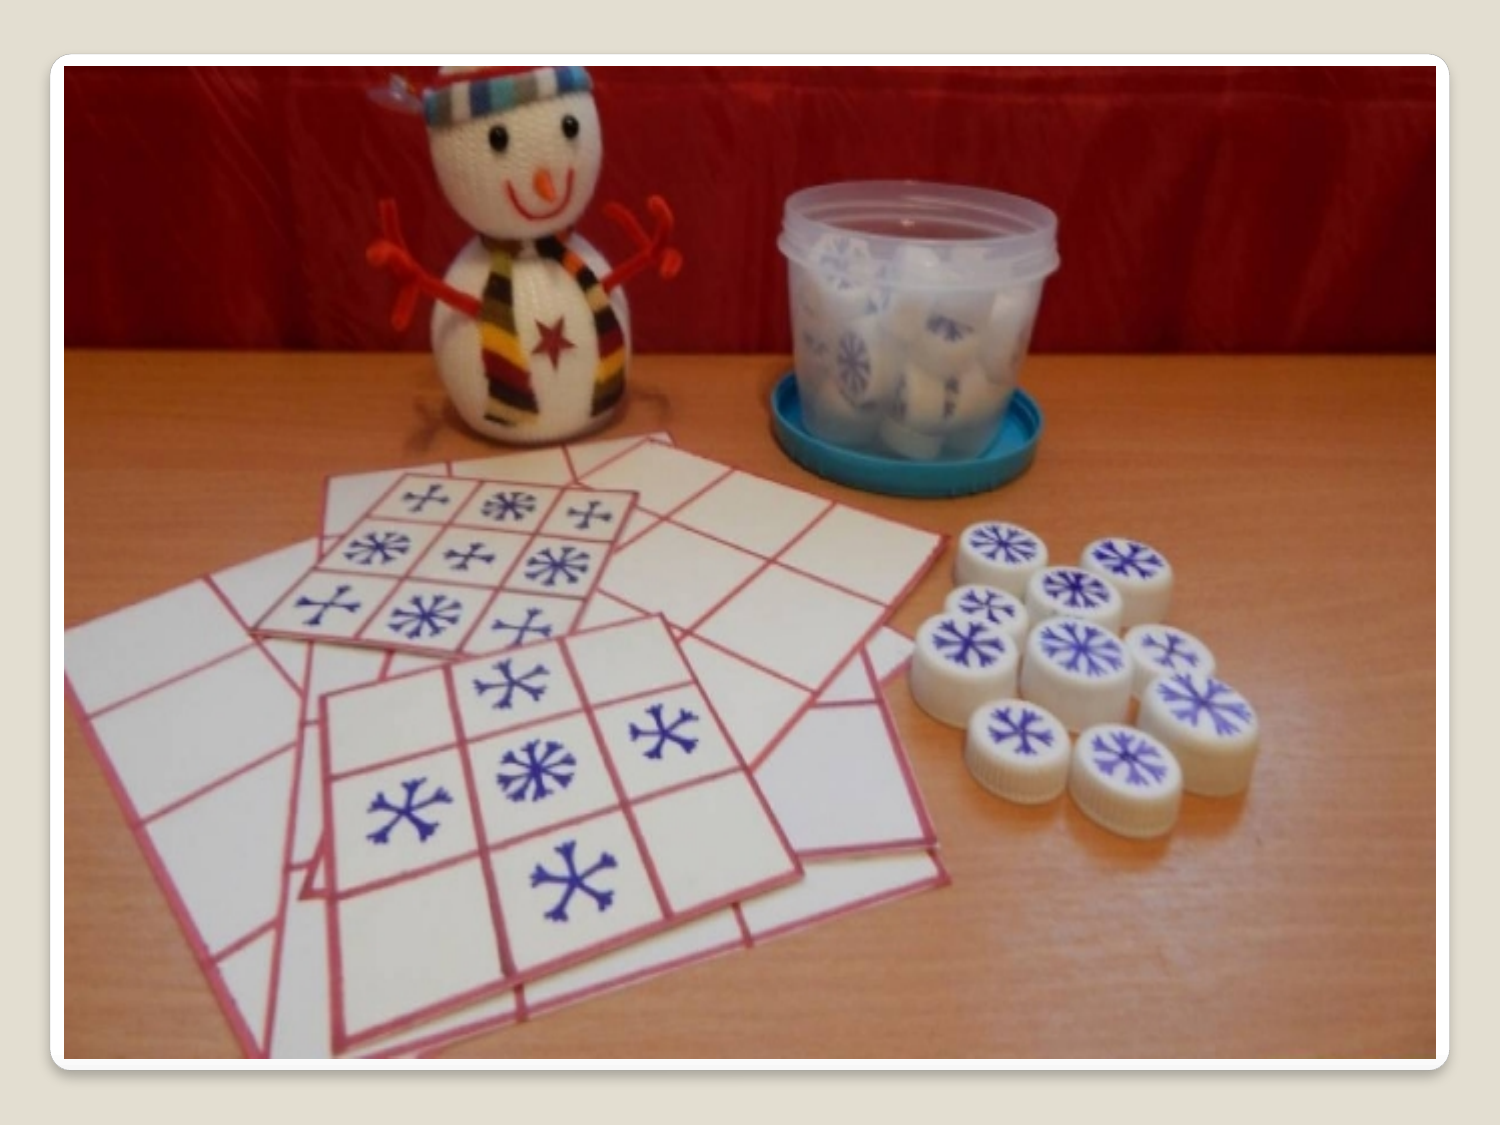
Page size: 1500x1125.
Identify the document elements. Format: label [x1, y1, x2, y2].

picture [64, 66, 1436, 1059]
